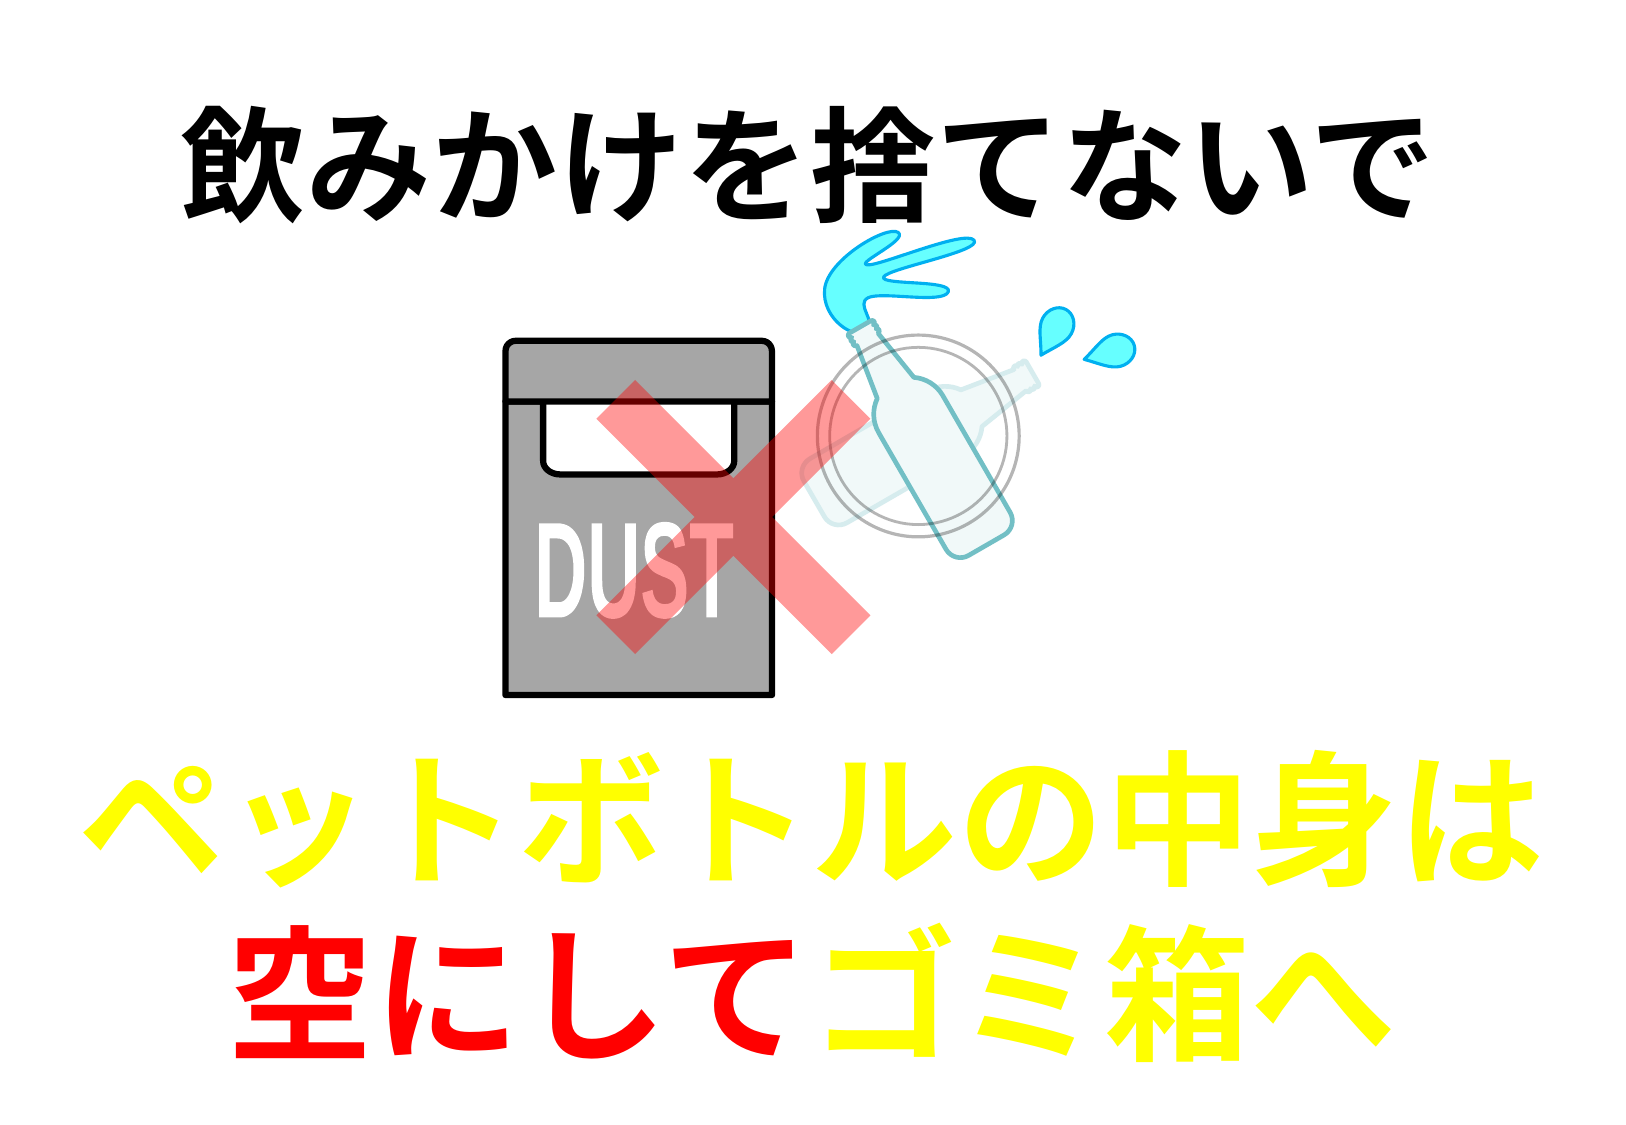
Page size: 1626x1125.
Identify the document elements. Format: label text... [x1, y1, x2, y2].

text_box ペットボトルの中身は空にしてゴミ箱へ [0, 721, 1625, 1086]
text_box 飲みかけを捨てないで [0, 80, 1625, 246]
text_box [505, 231, 1136, 744]
